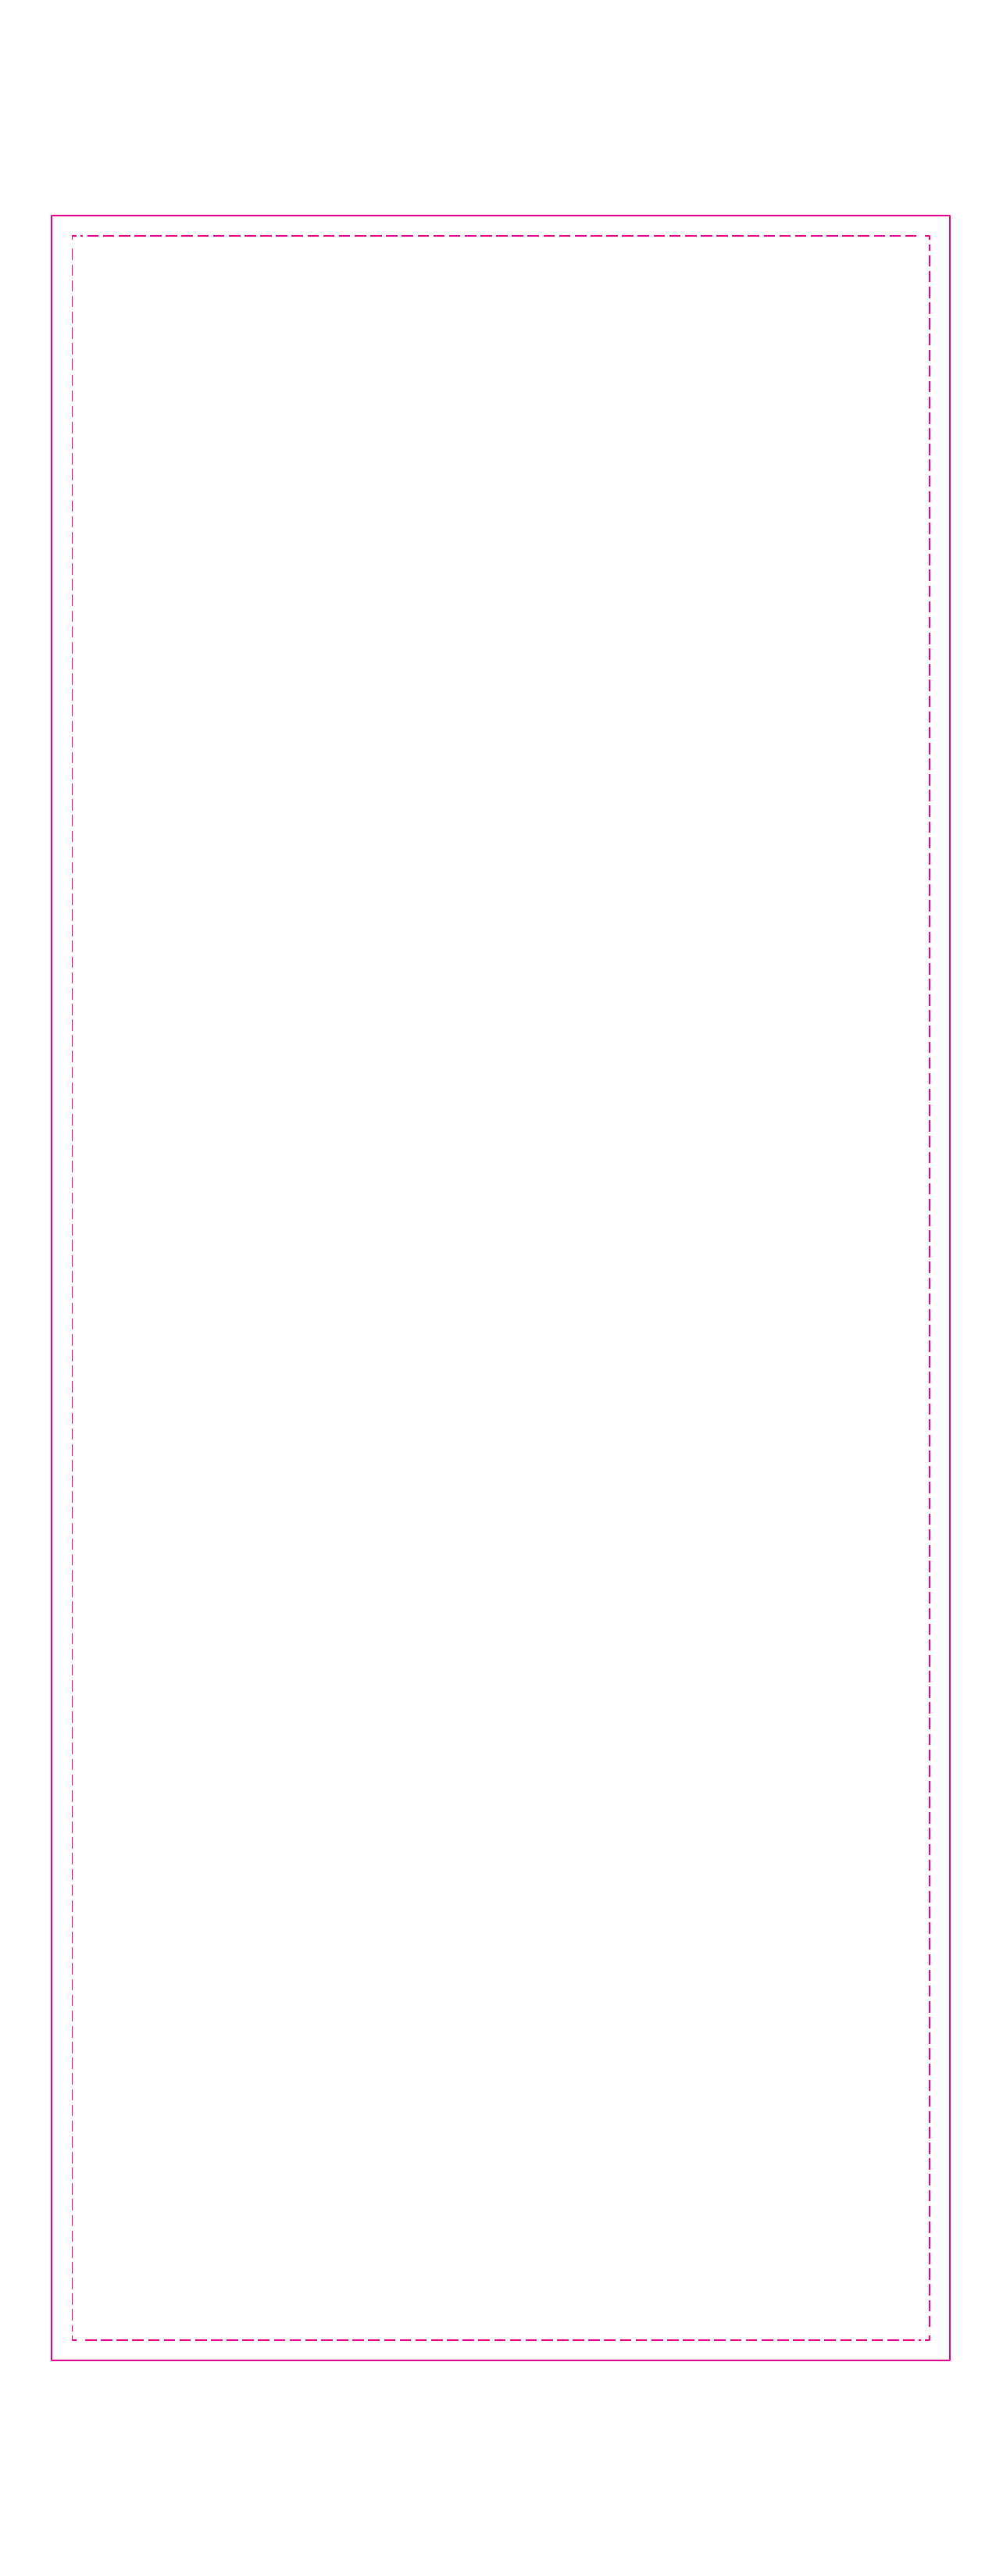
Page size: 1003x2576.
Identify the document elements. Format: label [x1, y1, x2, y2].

text_box [51, 214, 951, 2362]
